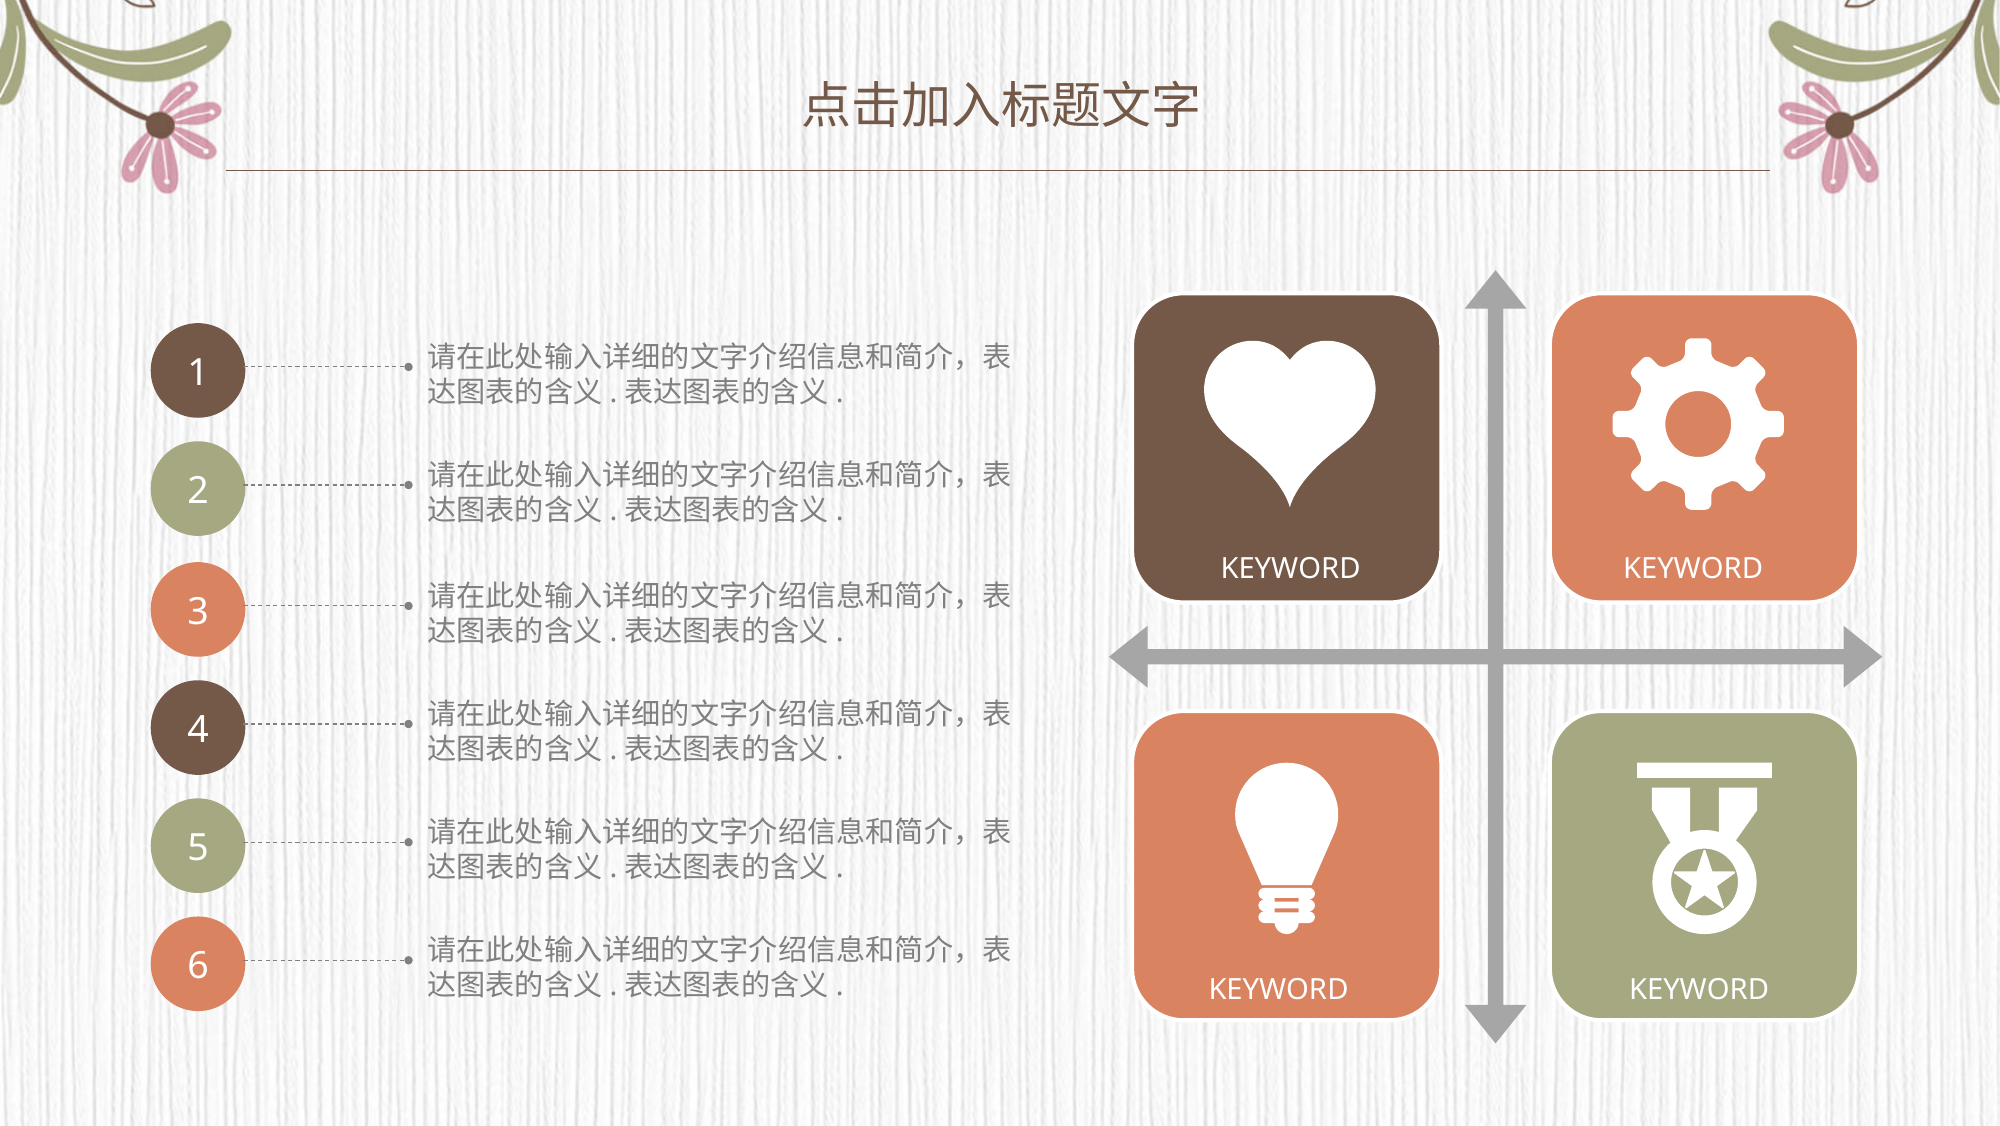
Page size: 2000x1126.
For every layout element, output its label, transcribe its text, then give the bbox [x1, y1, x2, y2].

text_box [1129, 708, 1444, 1023]
text_box KEYWORD [1614, 962, 1807, 1013]
text_box 请在此处输入详细的文字介绍信息和简介，表达图表的含义.表达图表的含义. [412, 924, 1047, 1055]
text_box 请在此处输入详细的文字介绍信息和简介，表达图表的含义.表达图表的含义. [412, 448, 1047, 569]
text_box 6 [148, 914, 248, 1014]
text_box 请在此处输入详细的文字介绍信息和简介，表达图表的含义.表达图表的含义. [412, 687, 1047, 805]
text_box 5 [148, 796, 248, 896]
text_box [1129, 291, 1444, 605]
text_box [1637, 762, 1772, 778]
text_box [1547, 708, 1862, 1023]
text_box 请在此处输入详细的文字介绍信息和简介，表达图表的含义.表达图表的含义. [412, 569, 1047, 687]
text_box 2 [148, 439, 248, 538]
text_box 3 [148, 560, 248, 659]
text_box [226, 67, 1771, 171]
text_box [1612, 338, 1784, 510]
text_box [1651, 787, 1758, 935]
text_box 请在此处输入详细的文字介绍信息和简介，表达图表的含义.表达图表的含义. [412, 331, 1047, 448]
picture [0, 0, 2000, 1126]
text_box [1547, 291, 1862, 605]
text_box 请在此处输入详细的文字介绍信息和简介，表达图表的含义.表达图表的含义. [412, 805, 1047, 924]
text_box KEYWORD [1608, 541, 1801, 592]
text_box [1233, 760, 1341, 937]
text_box [1108, 270, 1883, 1044]
text_box 1 [148, 321, 248, 420]
text_box KEYWORD [1193, 962, 1387, 1013]
text_box 4 [148, 678, 248, 777]
text_box [1204, 340, 1376, 508]
text_box KEYWORD [1205, 541, 1398, 592]
